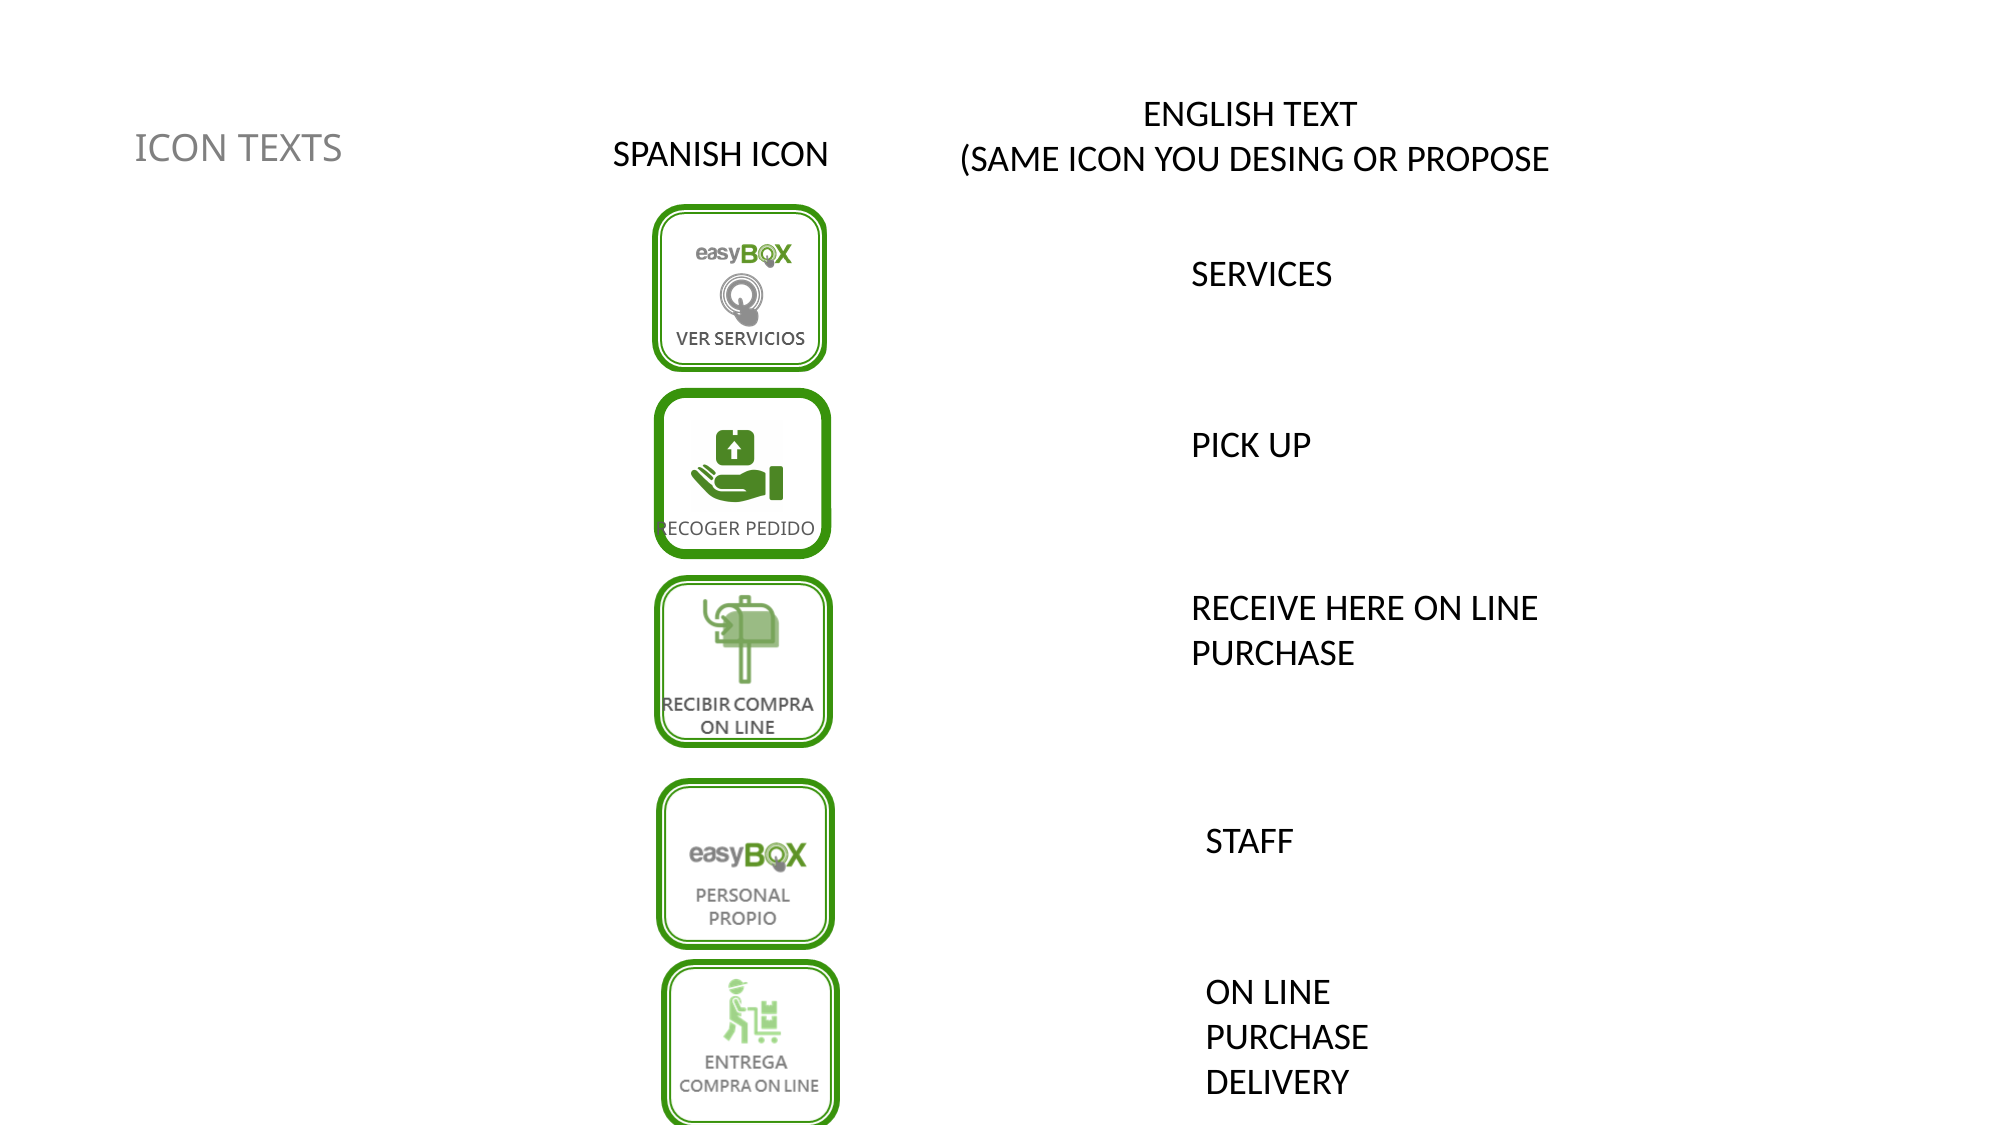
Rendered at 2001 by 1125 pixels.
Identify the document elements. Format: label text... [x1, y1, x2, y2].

text_box SPANISH ICON [596, 121, 846, 182]
text_box ON LINE PURCHASE DELIVERY [1190, 959, 1395, 1110]
picture [652, 204, 827, 372]
picture [691, 420, 783, 512]
text_box RECOGER PEDIDO [636, 509, 835, 547]
text_box STAFF [1190, 808, 1395, 869]
text_box PICK UP [1176, 412, 1443, 473]
text_box [657, 391, 828, 509]
text_box RECEIVE HERE ON LINE PURCHASE [1176, 575, 1613, 681]
text_box SERVICES [1176, 241, 1443, 302]
picture [638, 575, 837, 750]
text_box ICON TEXTS [120, 116, 1736, 222]
text_box ENGLISH TEXT (SAME ICON YOU DESING OR PROPOSE [918, 81, 1592, 186]
text_box [665, 547, 820, 556]
picture [643, 778, 846, 1125]
